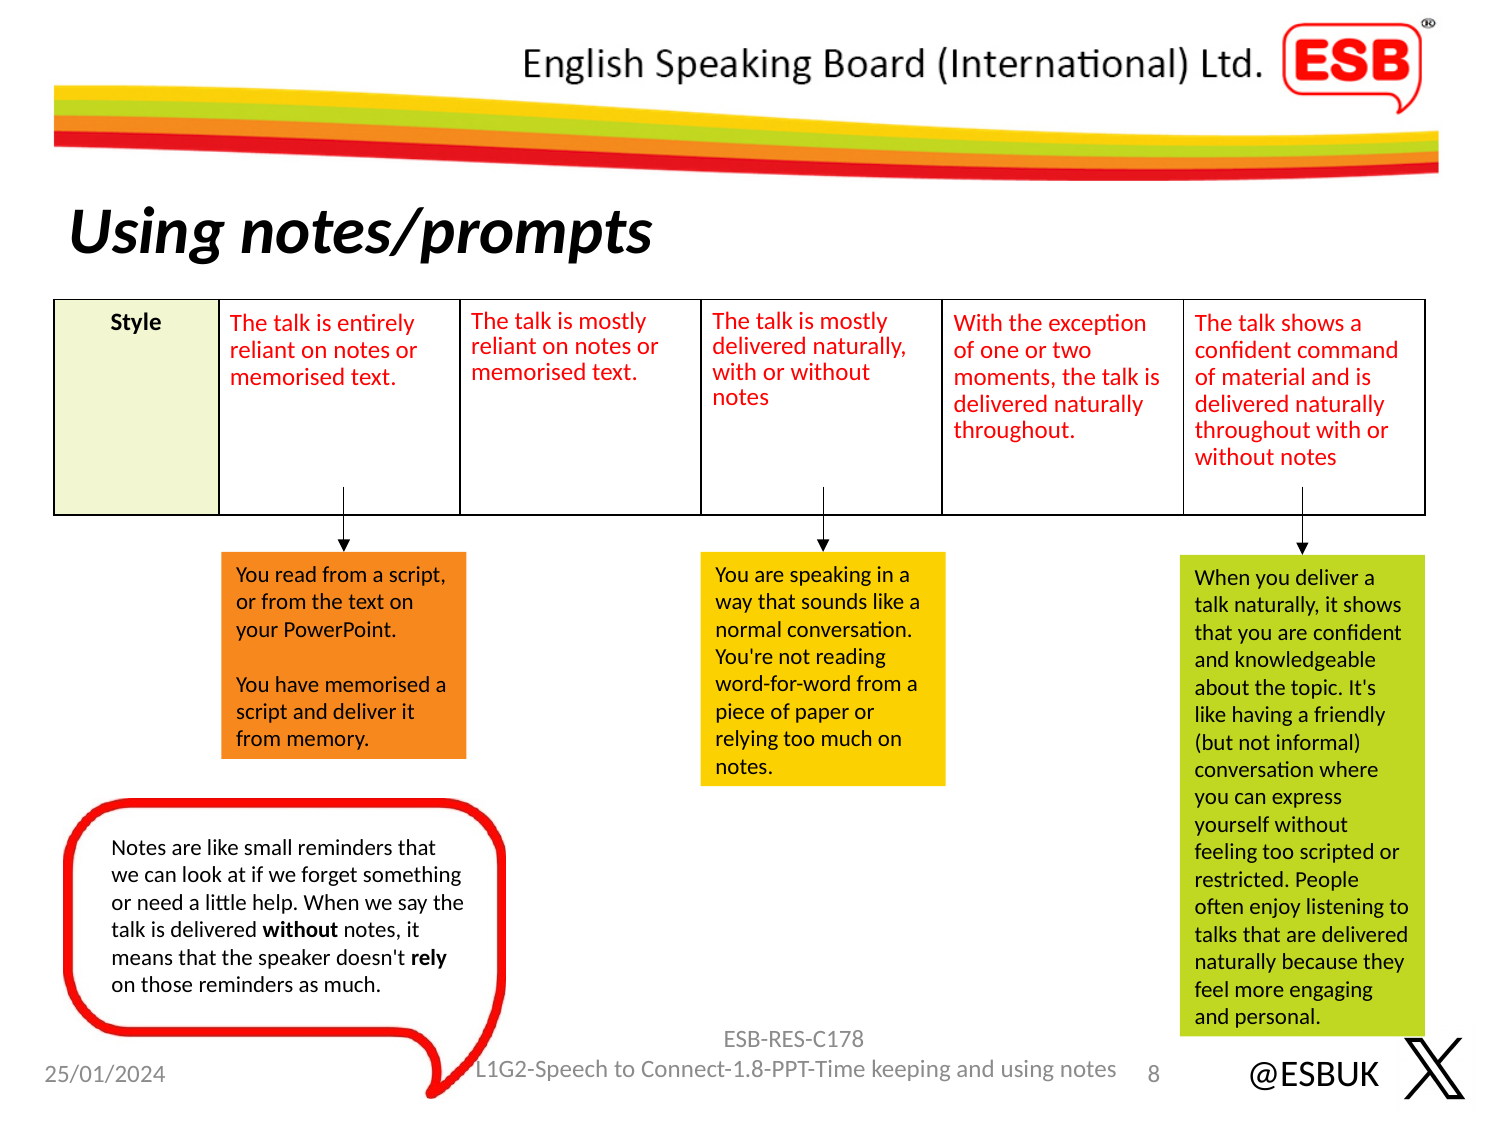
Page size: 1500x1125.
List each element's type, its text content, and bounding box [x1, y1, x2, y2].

table_header Style [55, 300, 218, 514]
picture [0, 0, 1500, 189]
table_header The talk is mostly reliant on notes or memorised text. [461, 300, 700, 514]
slide_number 8 [930, 1042, 1176, 1103]
footer ESB-RES-C178 L1G2-Speech to Connect-1.8-PPT-Time keeping and using notes [506, 1006, 1139, 1099]
picture [1396, 1025, 1477, 1113]
text_box When you deliver a talk naturally, it shows that you are confident and knowledgeable about the topic. It's like having a friendly (but not informal) conversation where you can express yourself without feeling too scripted or restricted. People often enjoy listening to talks that are delivered naturally because they feel more engaging and personal. [1179, 554, 1425, 1037]
table_header The talk is entirely reliant on notes or memorised text. [220, 300, 459, 514]
text_box You read from a script, or from the text on your PowerPoint. You have memorised a script and deliver it from memory. [221, 551, 467, 759]
table_header The talk shows a confident command of material and is delivered naturally throughout with or without notes [1184, 300, 1424, 514]
text_box You are speaking in a way that sounds like a normal conversation. You're not reading word-for-word from a piece of paper or relying too much on notes. [700, 551, 946, 787]
picture [63, 798, 506, 1099]
title Using notes/prompts [53, 164, 1348, 299]
table_header The talk is mostly delivered naturally, with or without notes [702, 300, 941, 514]
table_header With the exception of one or two moments, the talk is delivered naturally throughout. [943, 300, 1183, 514]
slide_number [29, 1042, 367, 1103]
